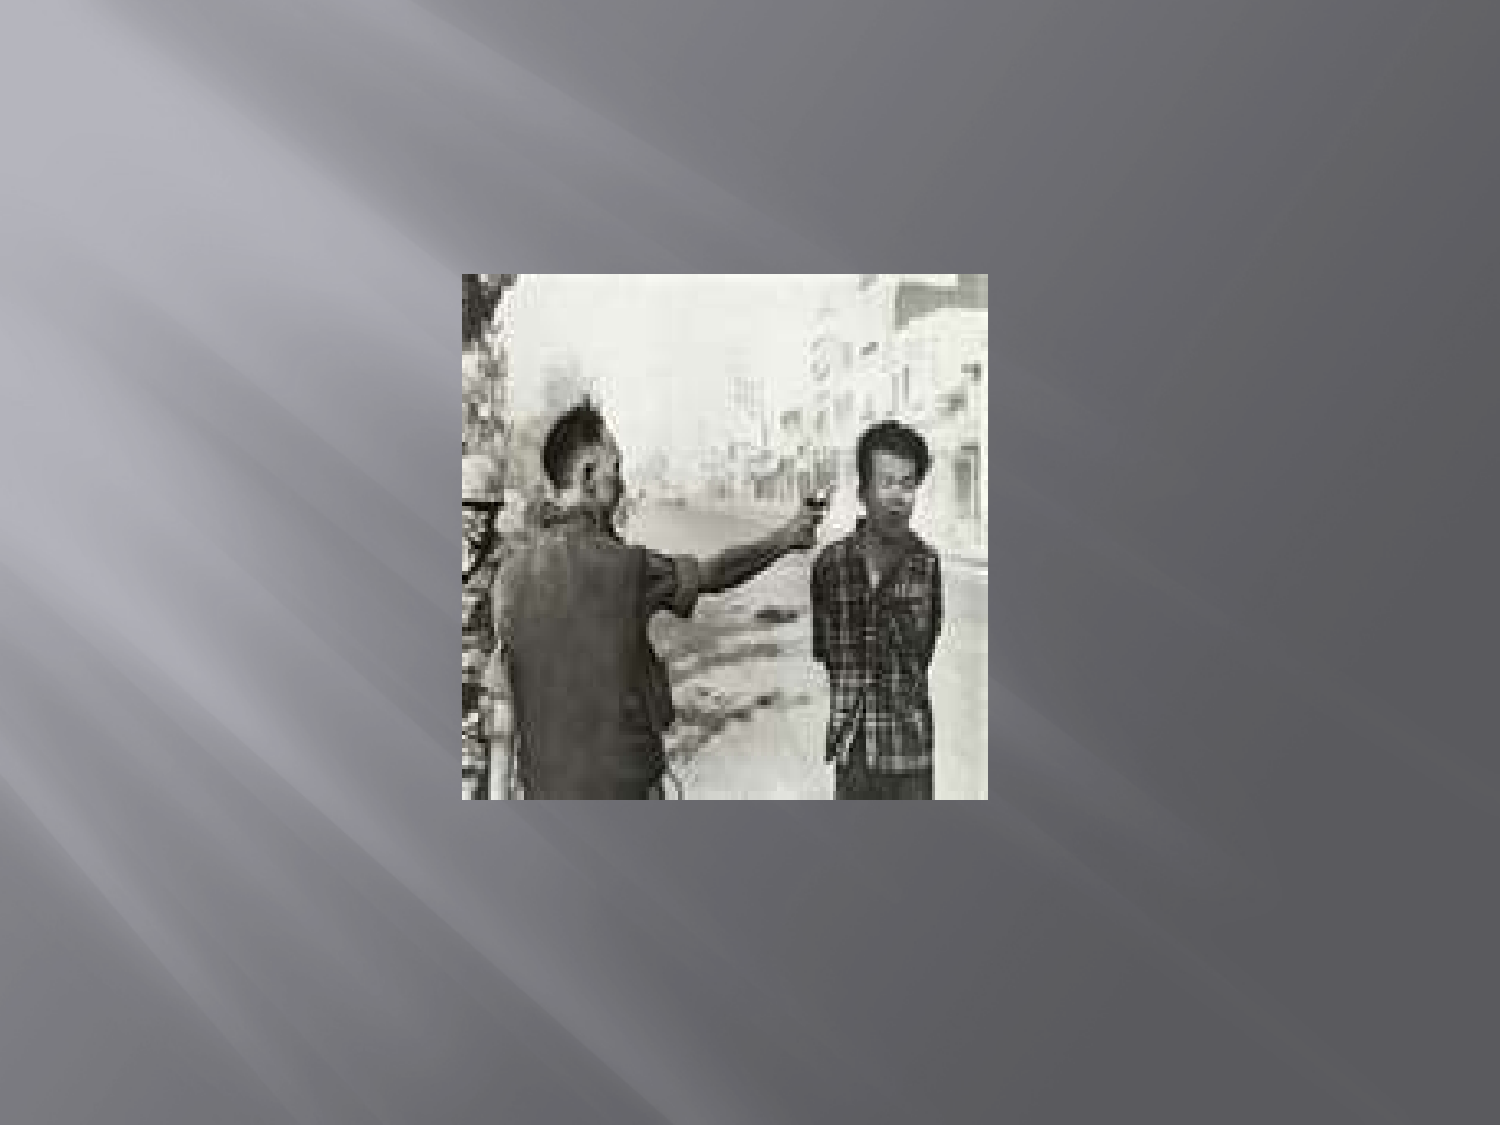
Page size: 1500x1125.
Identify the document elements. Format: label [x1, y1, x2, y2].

picture [462, 274, 988, 801]
